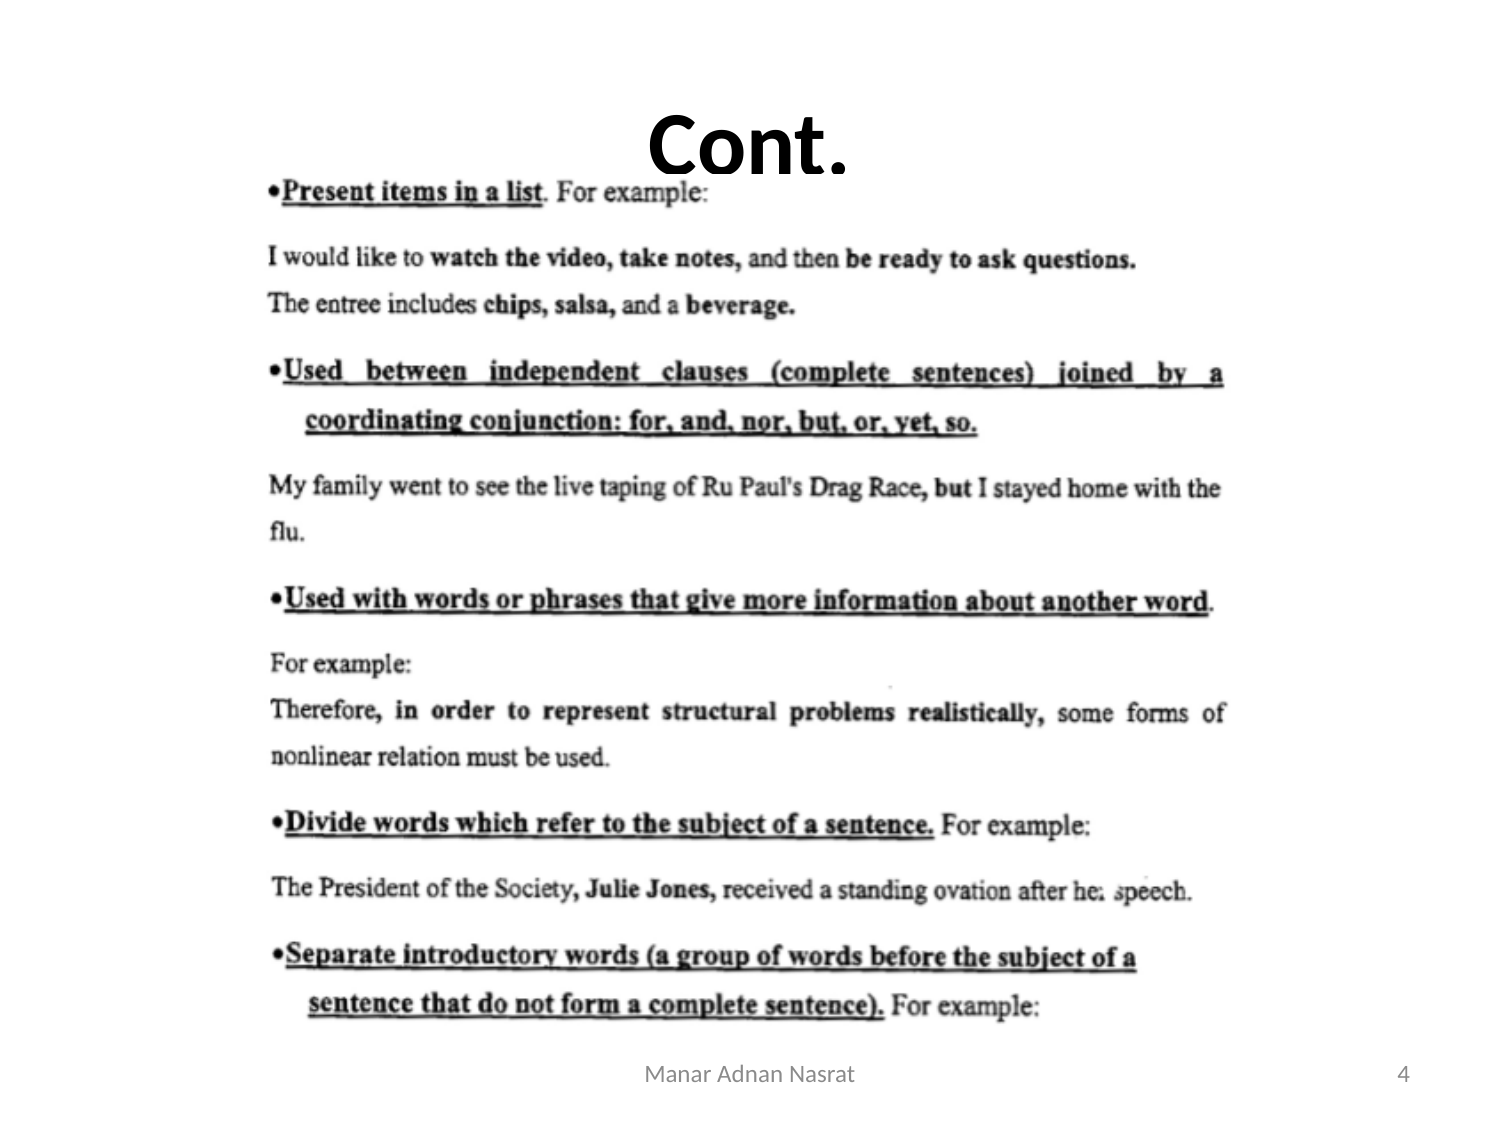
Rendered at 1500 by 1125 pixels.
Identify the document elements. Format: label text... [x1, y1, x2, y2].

title Cont. [75, 45, 1425, 233]
footer Manar Adnan Nasrat [512, 1055, 988, 1103]
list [245, 174, 1255, 1047]
slide_number 4 [1074, 1042, 1425, 1103]
